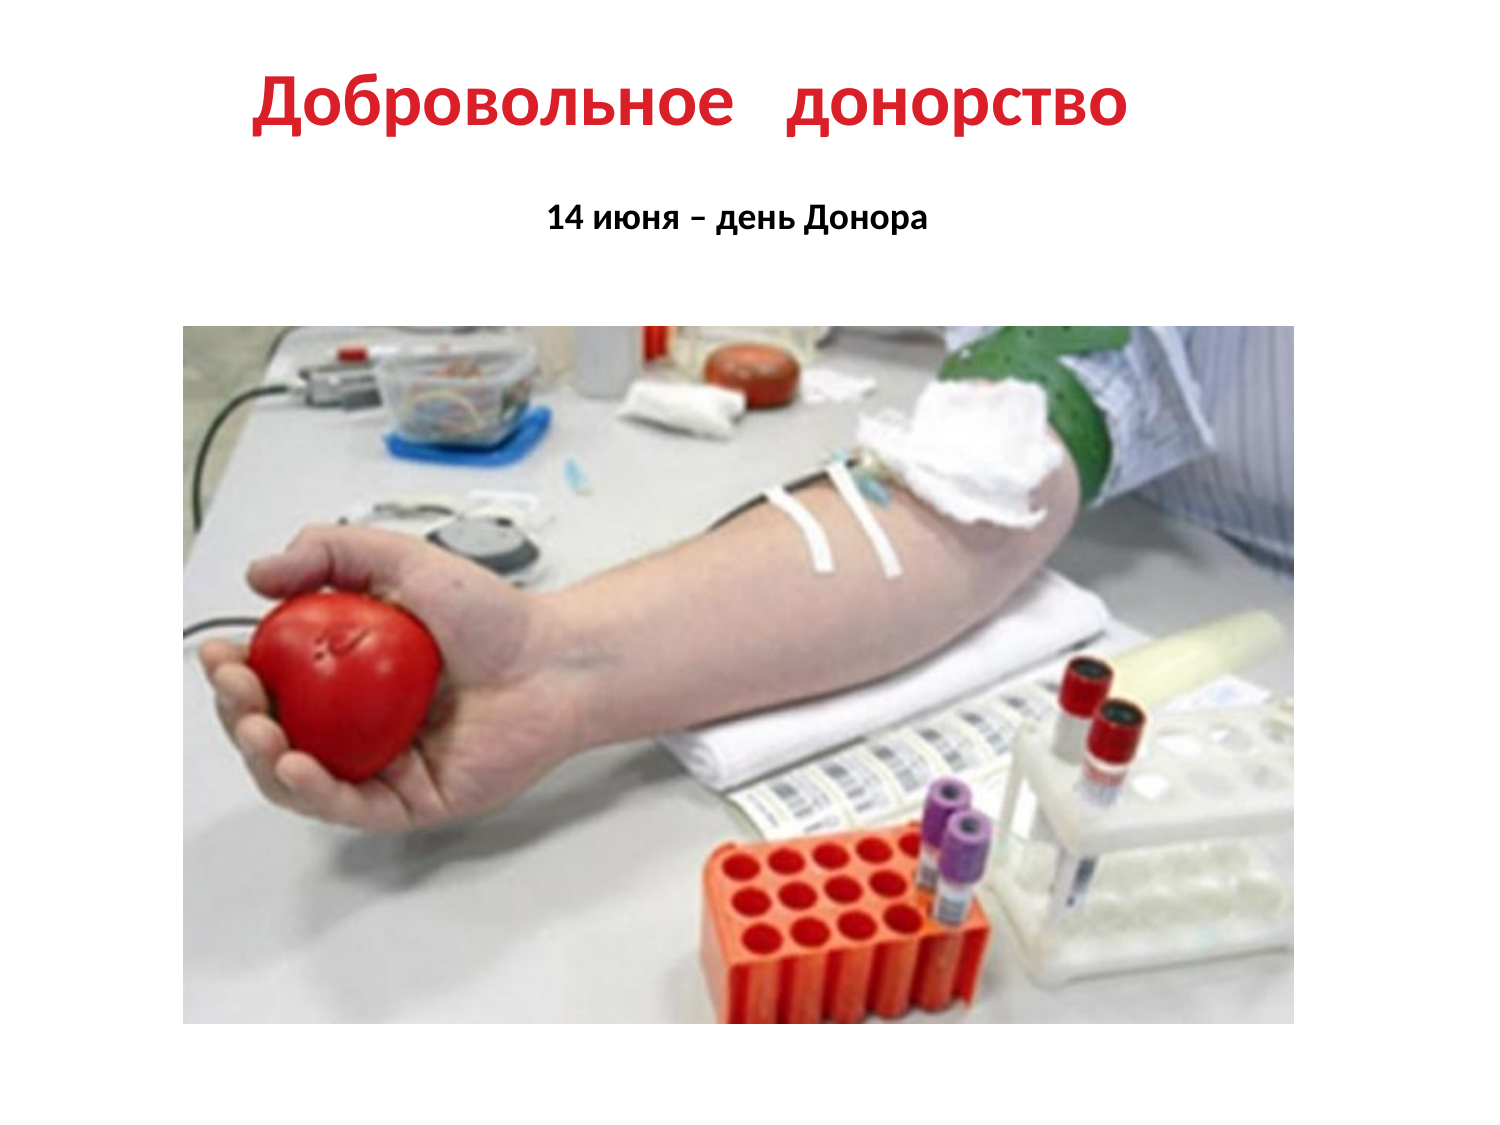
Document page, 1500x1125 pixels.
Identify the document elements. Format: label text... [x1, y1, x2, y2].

text_box 14 июня – день Донора [242, 184, 1282, 245]
text_box Добровольное донорство [135, 42, 1329, 148]
picture [182, 326, 1294, 1024]
